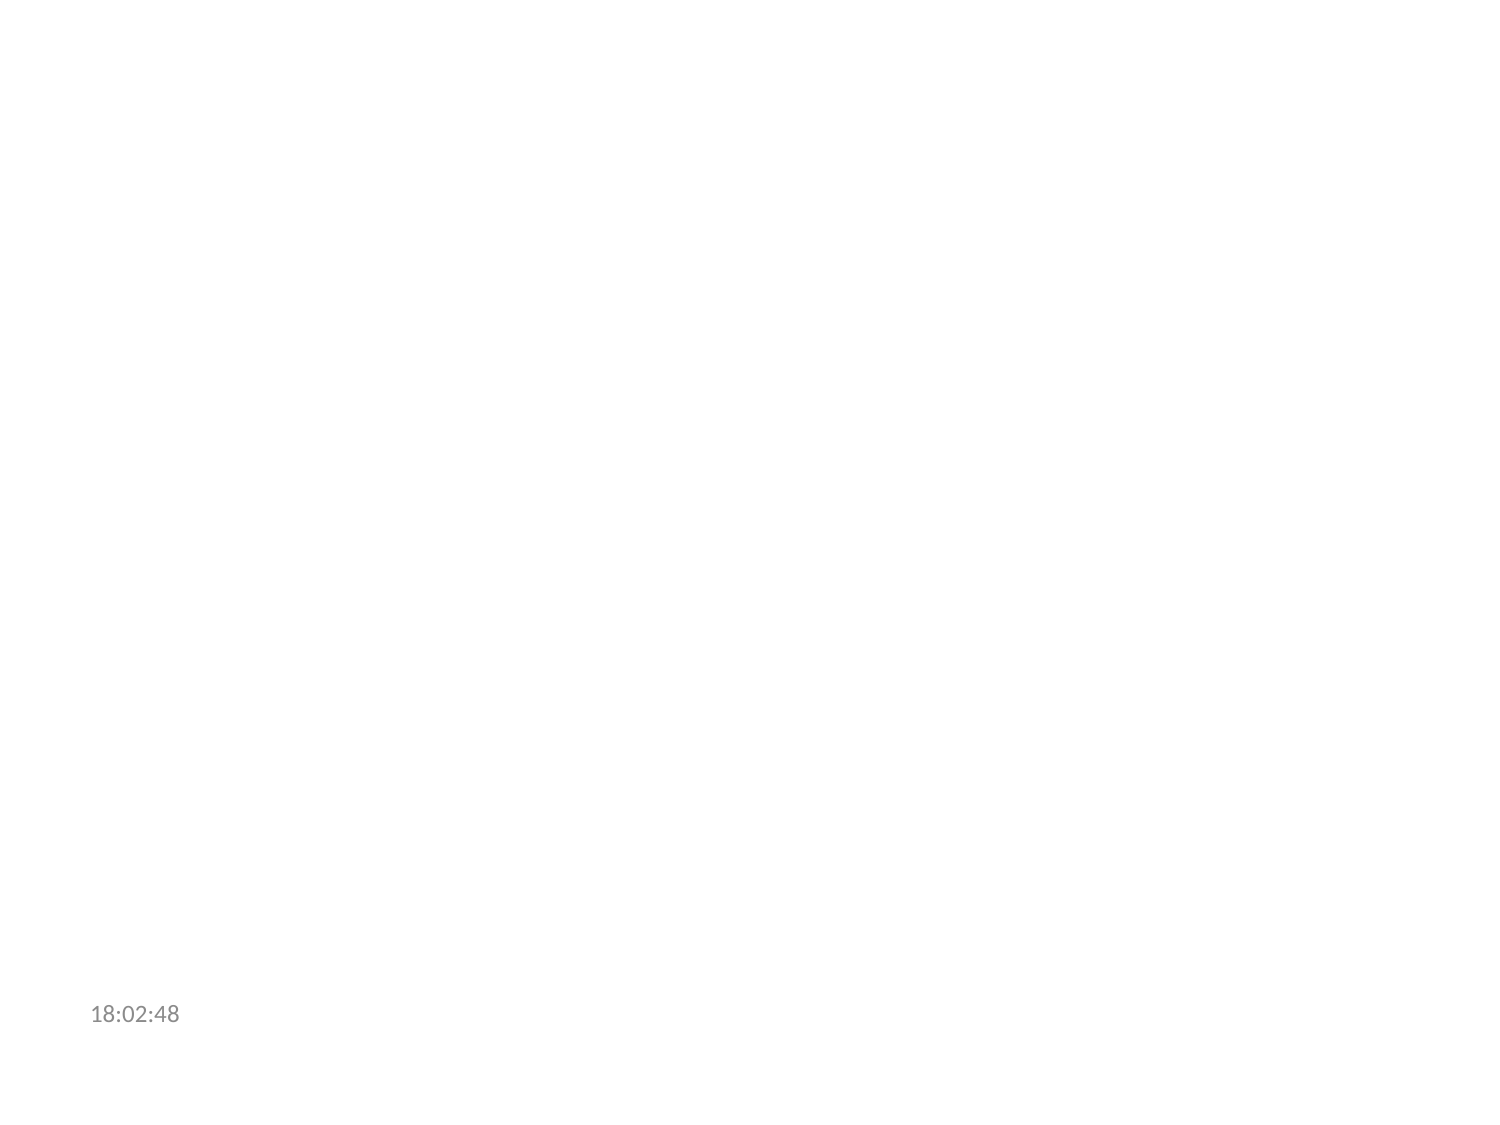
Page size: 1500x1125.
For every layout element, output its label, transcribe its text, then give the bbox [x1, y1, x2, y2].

text_box 15:35:09 [75, 982, 425, 1043]
